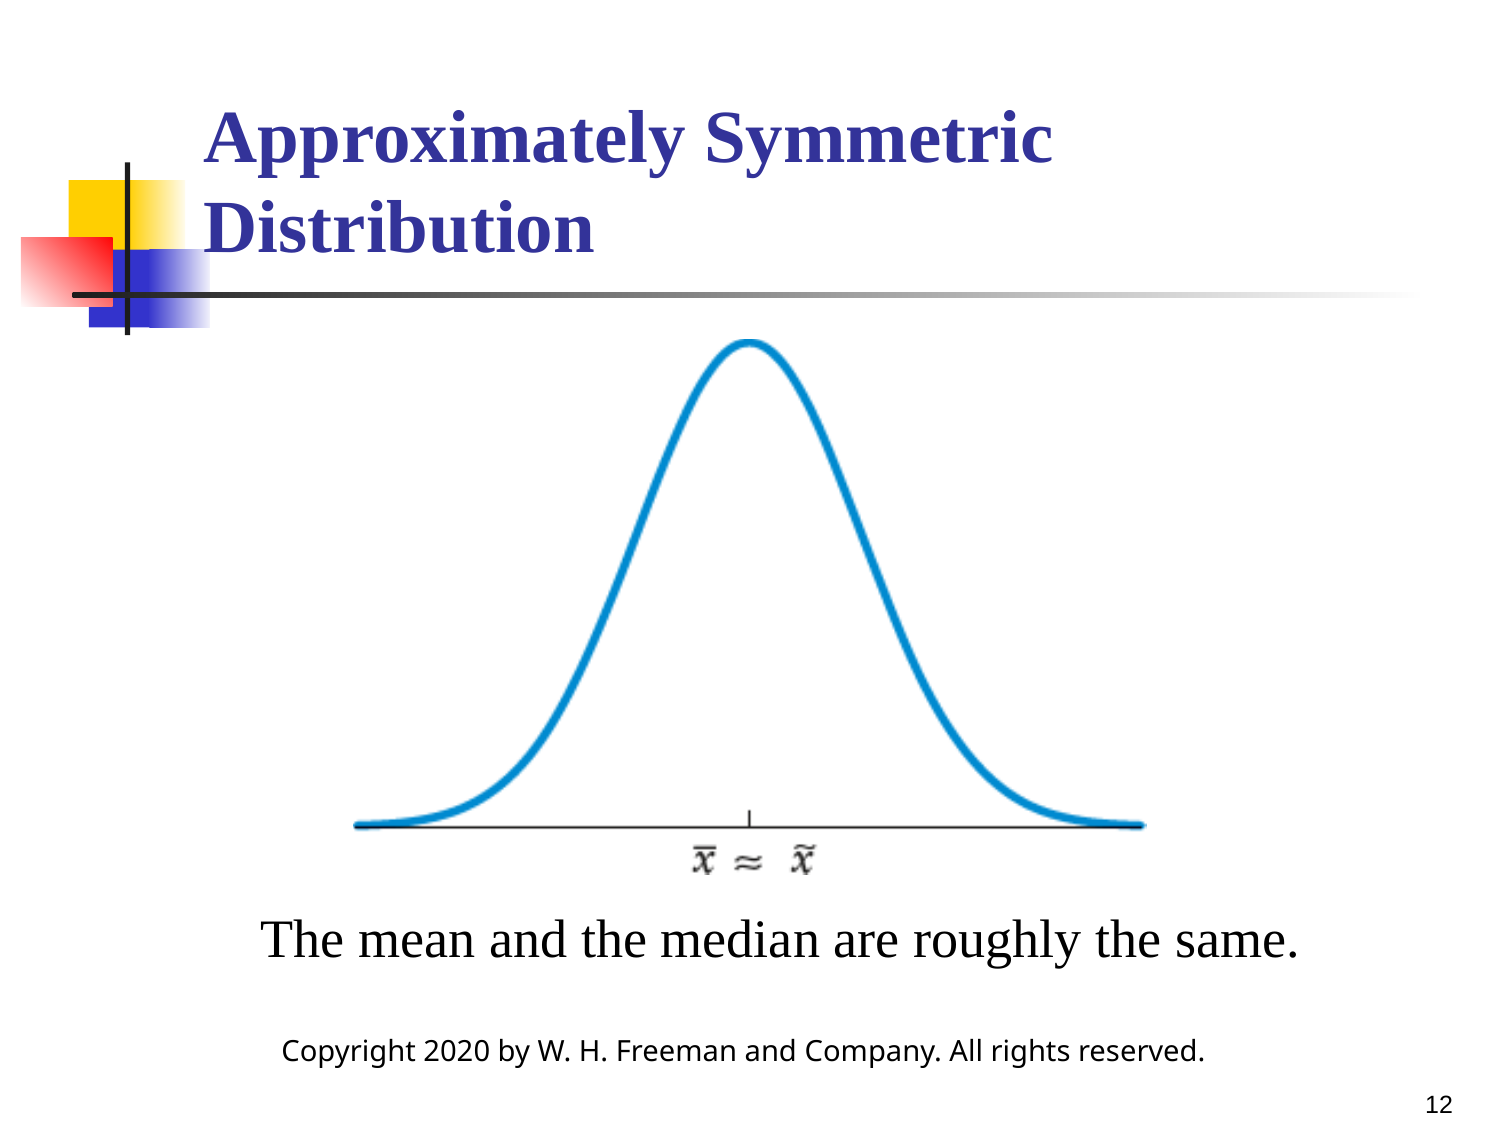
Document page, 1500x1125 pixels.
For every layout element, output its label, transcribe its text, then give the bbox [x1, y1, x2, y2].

picture [352, 338, 1147, 875]
list The mean and the median are roughly the same. [245, 896, 1405, 1000]
title Approximately Symmetric Distribution [188, 35, 1468, 275]
